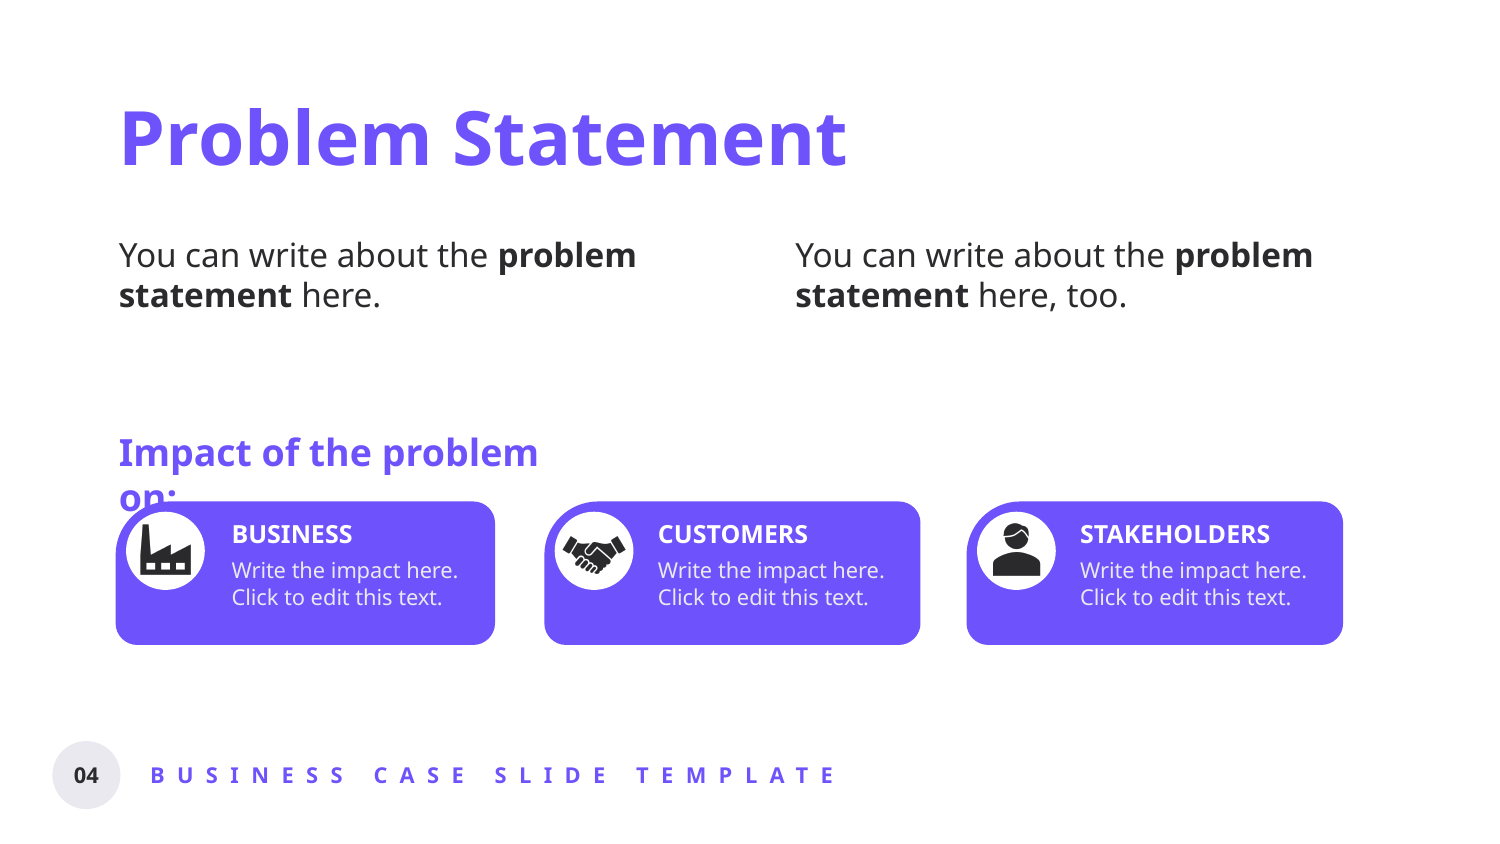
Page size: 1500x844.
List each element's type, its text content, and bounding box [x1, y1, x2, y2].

text_box BUSINESS [231, 518, 375, 547]
picture [981, 515, 1052, 587]
text_box STAKEHOLDERS [1080, 518, 1288, 547]
list BUSINESS CASE SLIDE TEMPLATE [150, 755, 863, 796]
list You can write about the problem statement here. [118, 234, 705, 385]
text_box Write the impact here. Click to edit this text. [231, 557, 463, 614]
text_box [966, 501, 1344, 645]
text_box [544, 501, 921, 645]
text_box CUSTOMERS [657, 518, 838, 547]
list Problem Statement [118, 90, 1382, 191]
text_box Write the impact here. Click to edit this text. [657, 557, 889, 614]
list You can write about the problem statement here, too. [795, 234, 1382, 385]
text_box Write the impact here. Click to edit this text. [1080, 557, 1311, 614]
text_box [572, 511, 616, 518]
text_box [115, 501, 496, 645]
list 04 [69, 759, 104, 791]
text_box Impact of the problem on: [118, 428, 600, 461]
picture [558, 519, 630, 591]
picture [130, 514, 201, 585]
